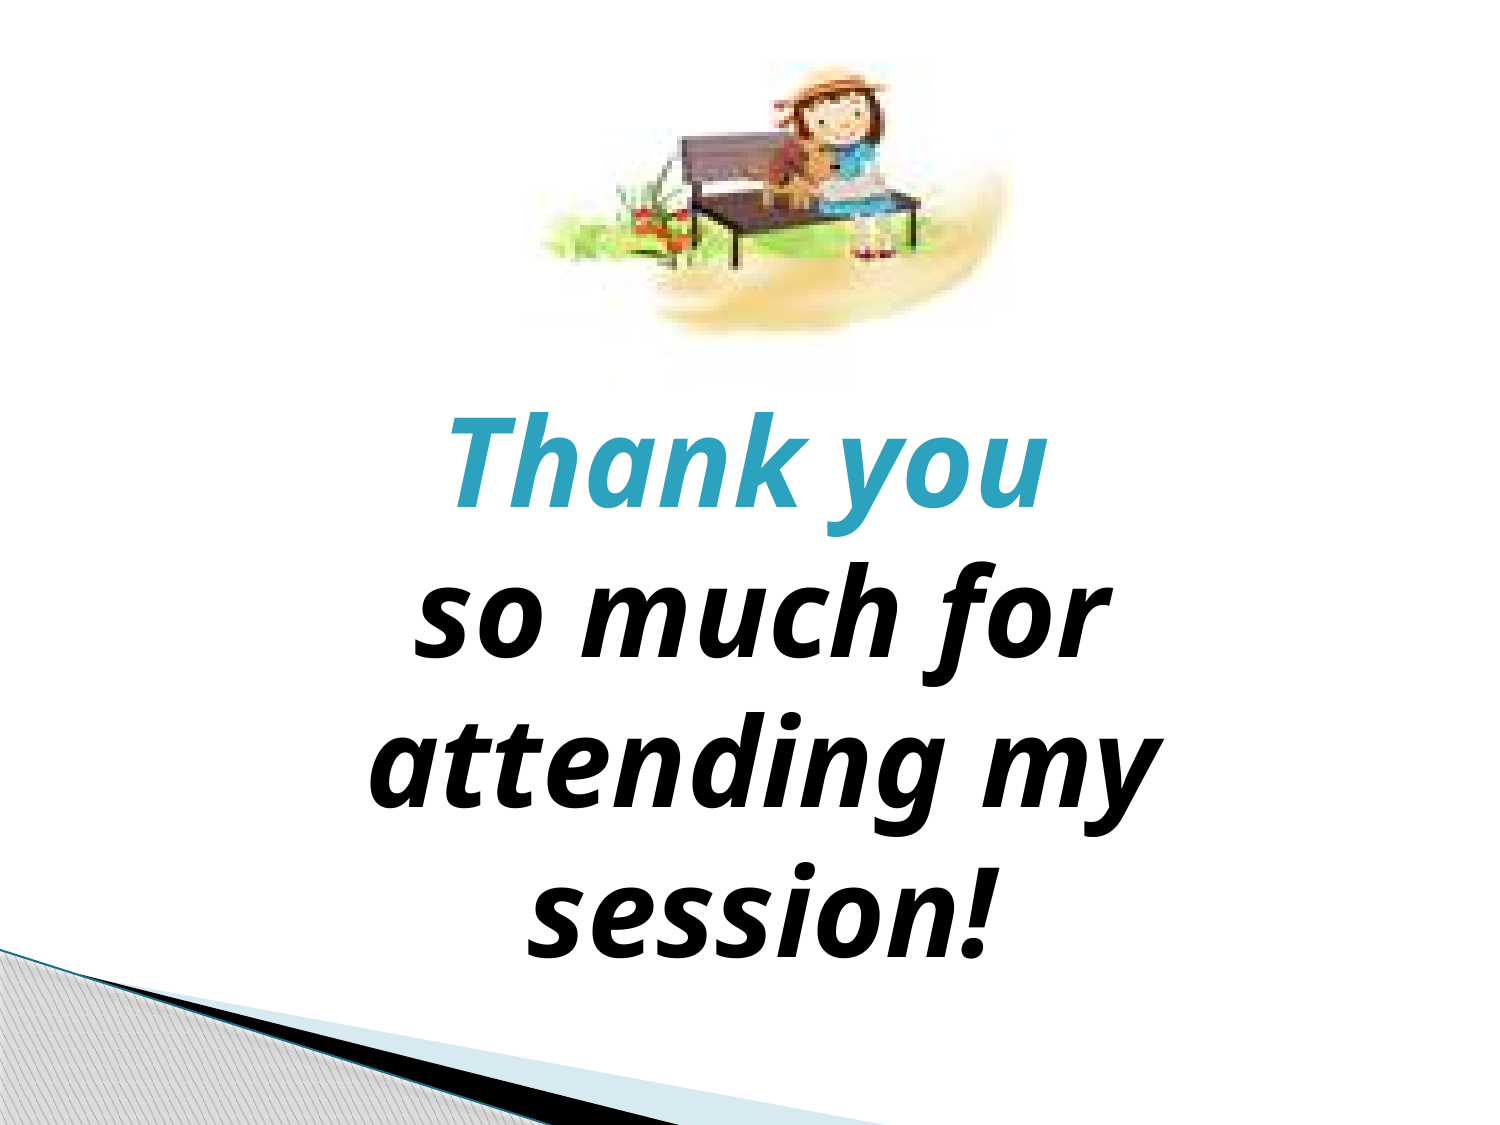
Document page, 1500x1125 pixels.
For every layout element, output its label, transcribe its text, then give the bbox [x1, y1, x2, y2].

text_box Thank you so much for attending my session! [137, 74, 1388, 990]
picture [524, 0, 1013, 388]
